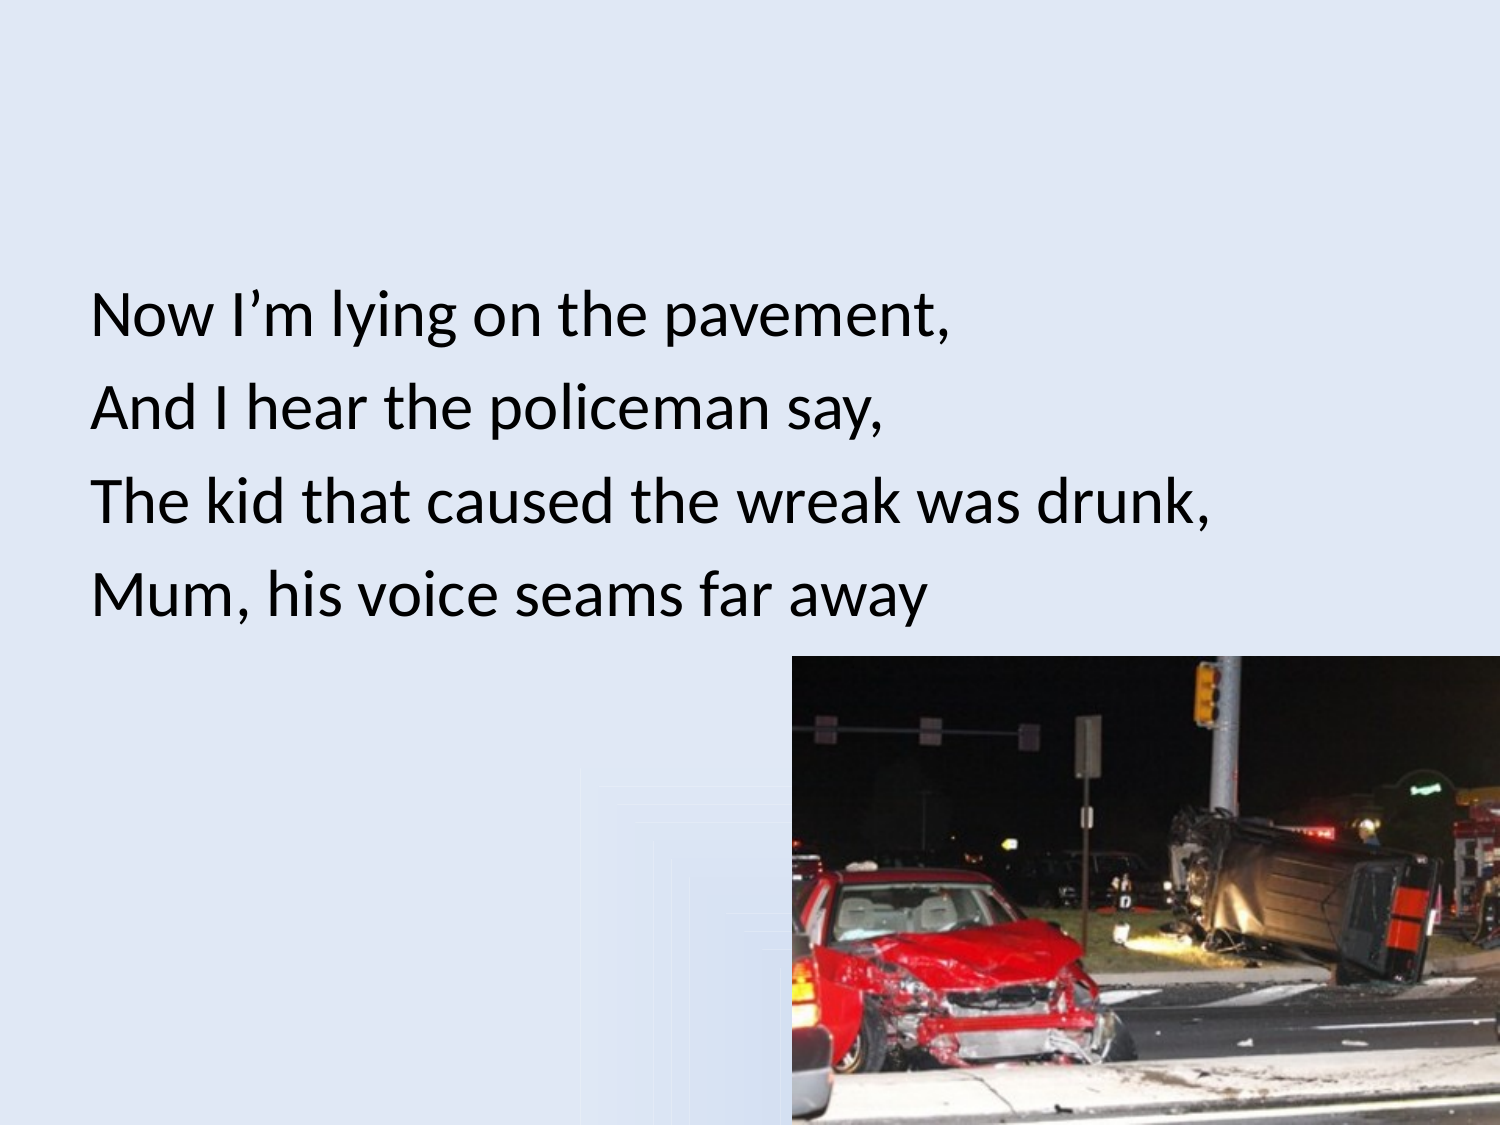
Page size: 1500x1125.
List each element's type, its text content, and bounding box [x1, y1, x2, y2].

picture [791, 655, 1500, 1125]
list Now I’m lying on the pavement, And I hear the policeman say, The kid that caused the wreak was drunk, Mum, his voice seams far away [75, 262, 1425, 1005]
